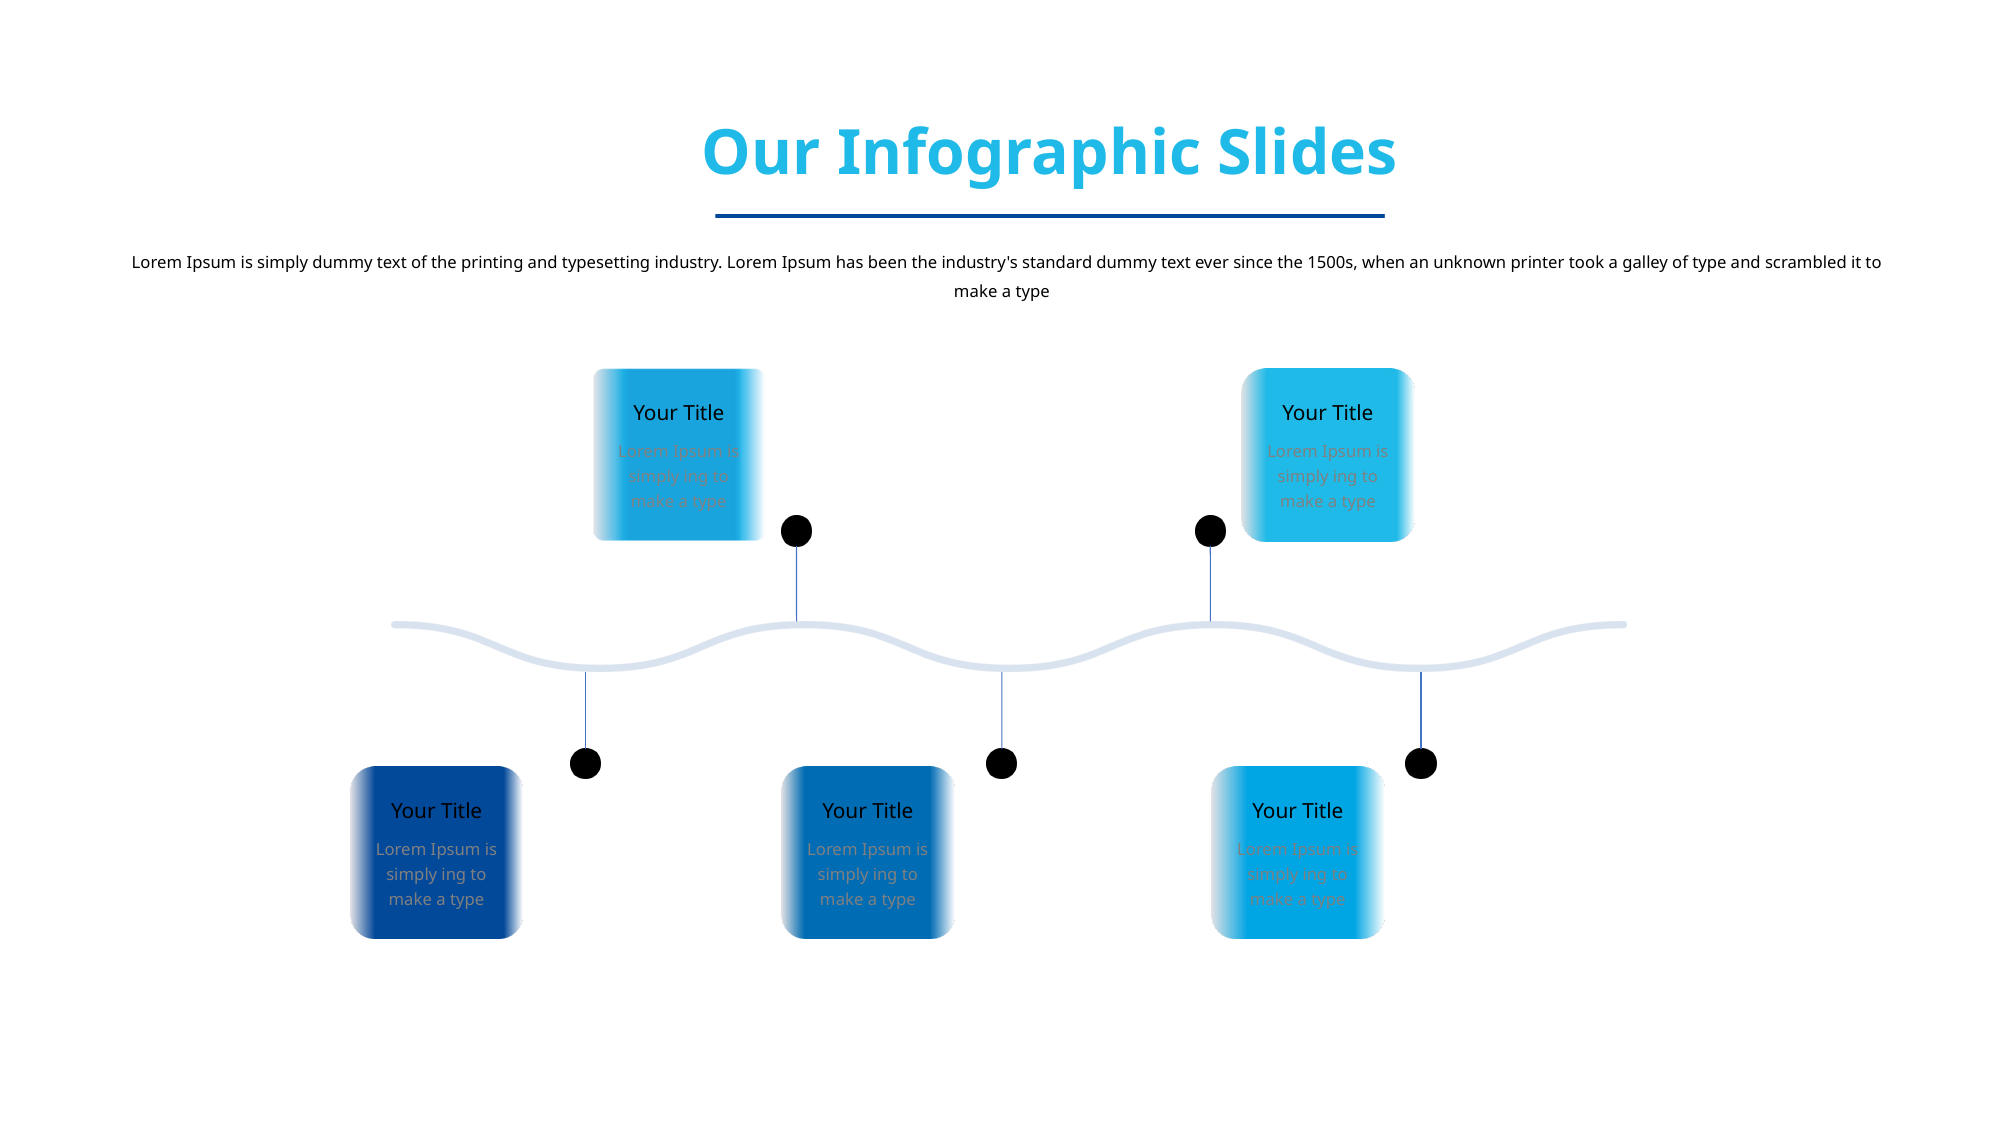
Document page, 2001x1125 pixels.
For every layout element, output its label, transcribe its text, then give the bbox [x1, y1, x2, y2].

picture [781, 766, 955, 940]
picture [1358, 766, 1385, 940]
picture [1405, 748, 1437, 779]
picture [570, 748, 601, 779]
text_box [1249, 391, 1407, 518]
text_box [789, 789, 947, 916]
picture [715, 214, 1385, 218]
picture [1195, 515, 1226, 547]
picture [350, 766, 523, 940]
picture [592, 368, 766, 542]
text_box Our Infographic Slides [685, 104, 1415, 195]
picture [1211, 766, 1243, 940]
picture [986, 748, 1017, 779]
picture [391, 621, 1627, 672]
picture [781, 515, 812, 547]
picture [1241, 368, 1415, 542]
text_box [1219, 789, 1377, 916]
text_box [600, 391, 758, 518]
text_box Lorem Ipsum is simply dummy text of the printing and typesetting industry. Lorem Ipsum has been the industry's standard dummy text ever since the 1500s, when an unknown printer took a galley of type and scrambled it to make a type [101, 235, 1916, 309]
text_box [357, 789, 516, 916]
